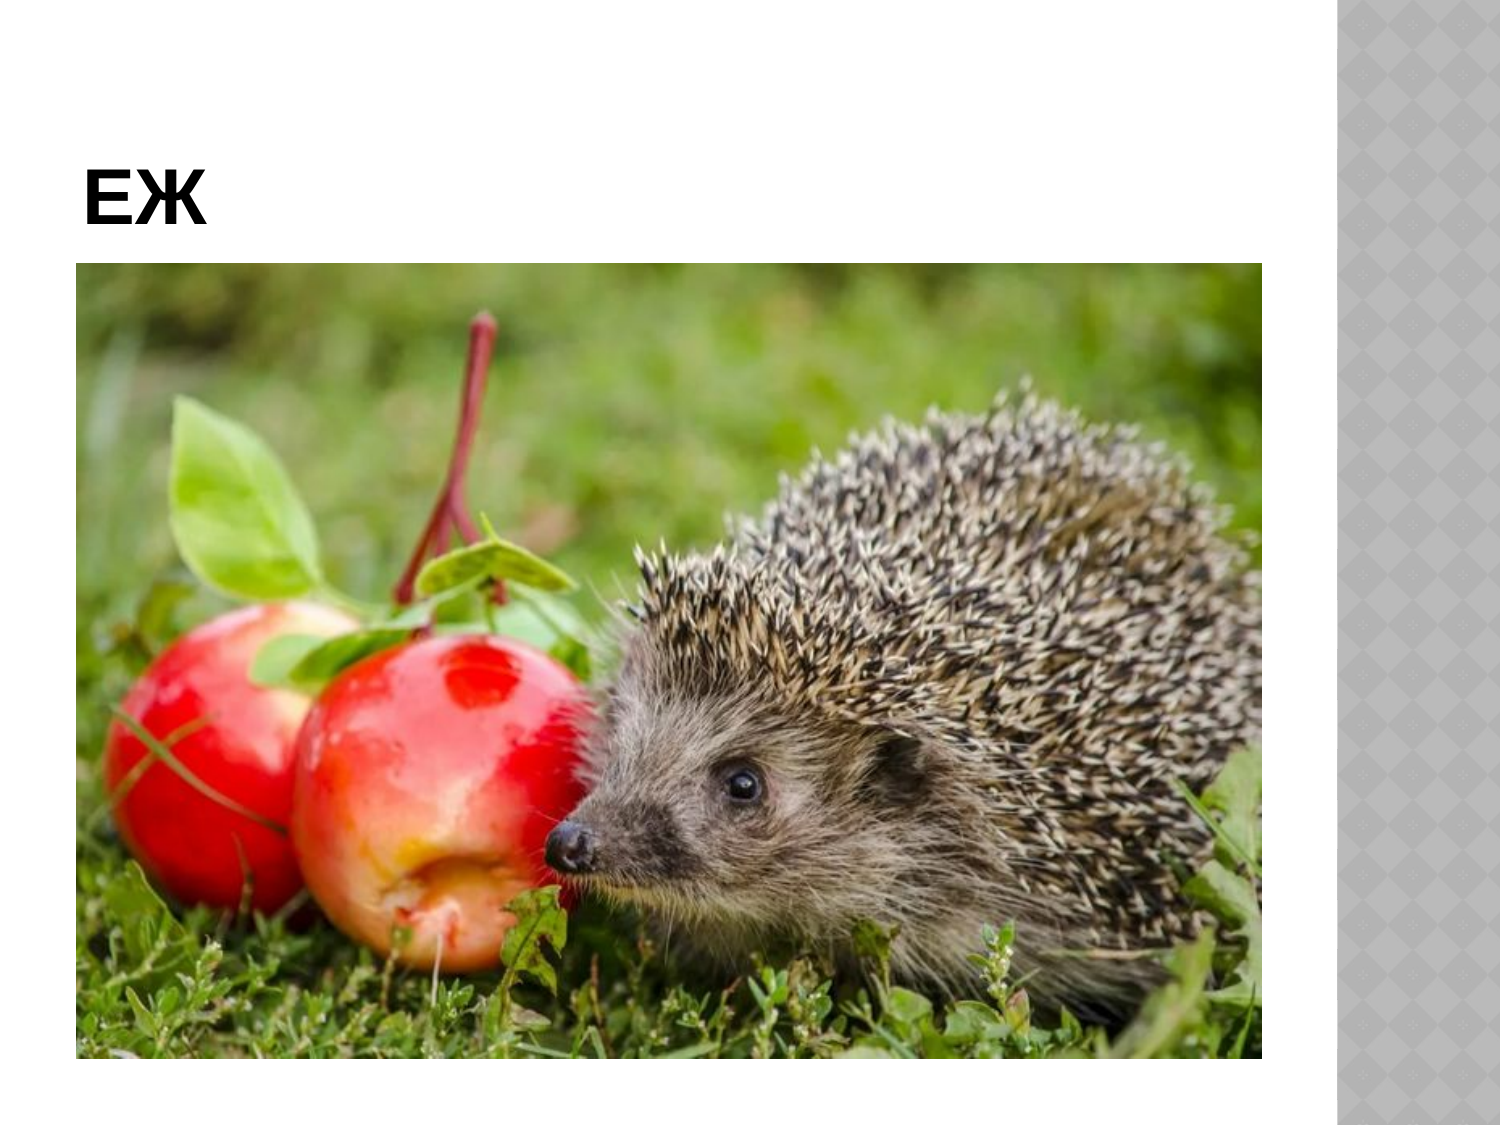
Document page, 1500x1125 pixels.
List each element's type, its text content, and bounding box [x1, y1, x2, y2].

title еж [75, 52, 1263, 240]
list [75, 263, 1262, 1060]
